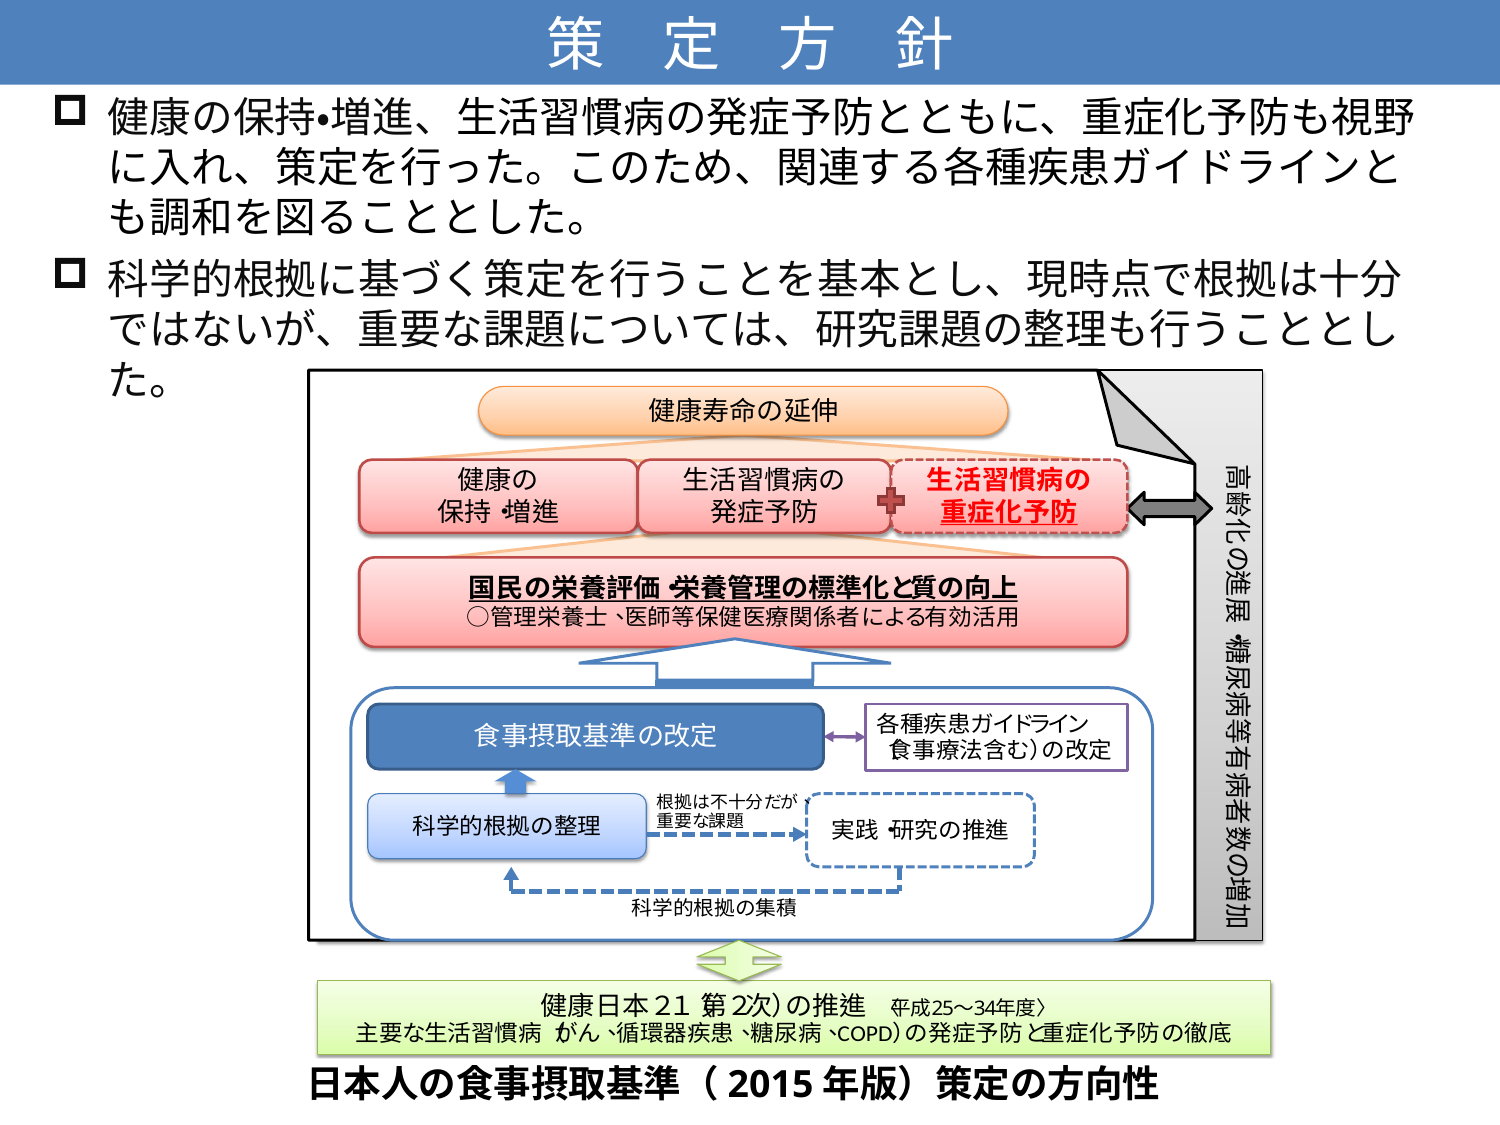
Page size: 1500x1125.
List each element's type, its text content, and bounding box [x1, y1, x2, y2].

text_box 日本人の食事摂取基準（2015年版）策定の方向性 [287, 1066, 1213, 1108]
text_box 策 定 方 針 [0, 0, 1500, 87]
text_box 健康の保持・増進、生活習慣病の発症予防とともに、重症化予防も視野に入れ、策定を行った。このため、関連する各種疾患ガイドラインとも調和を図ることとした。 科学的根拠に基づく策定を行うことを基本とし、現時点で根拠は十分ではないが、重要な課題については、研究課題の整理も行うこととした。 [36, 87, 1455, 411]
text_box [253, 283, 1326, 1059]
